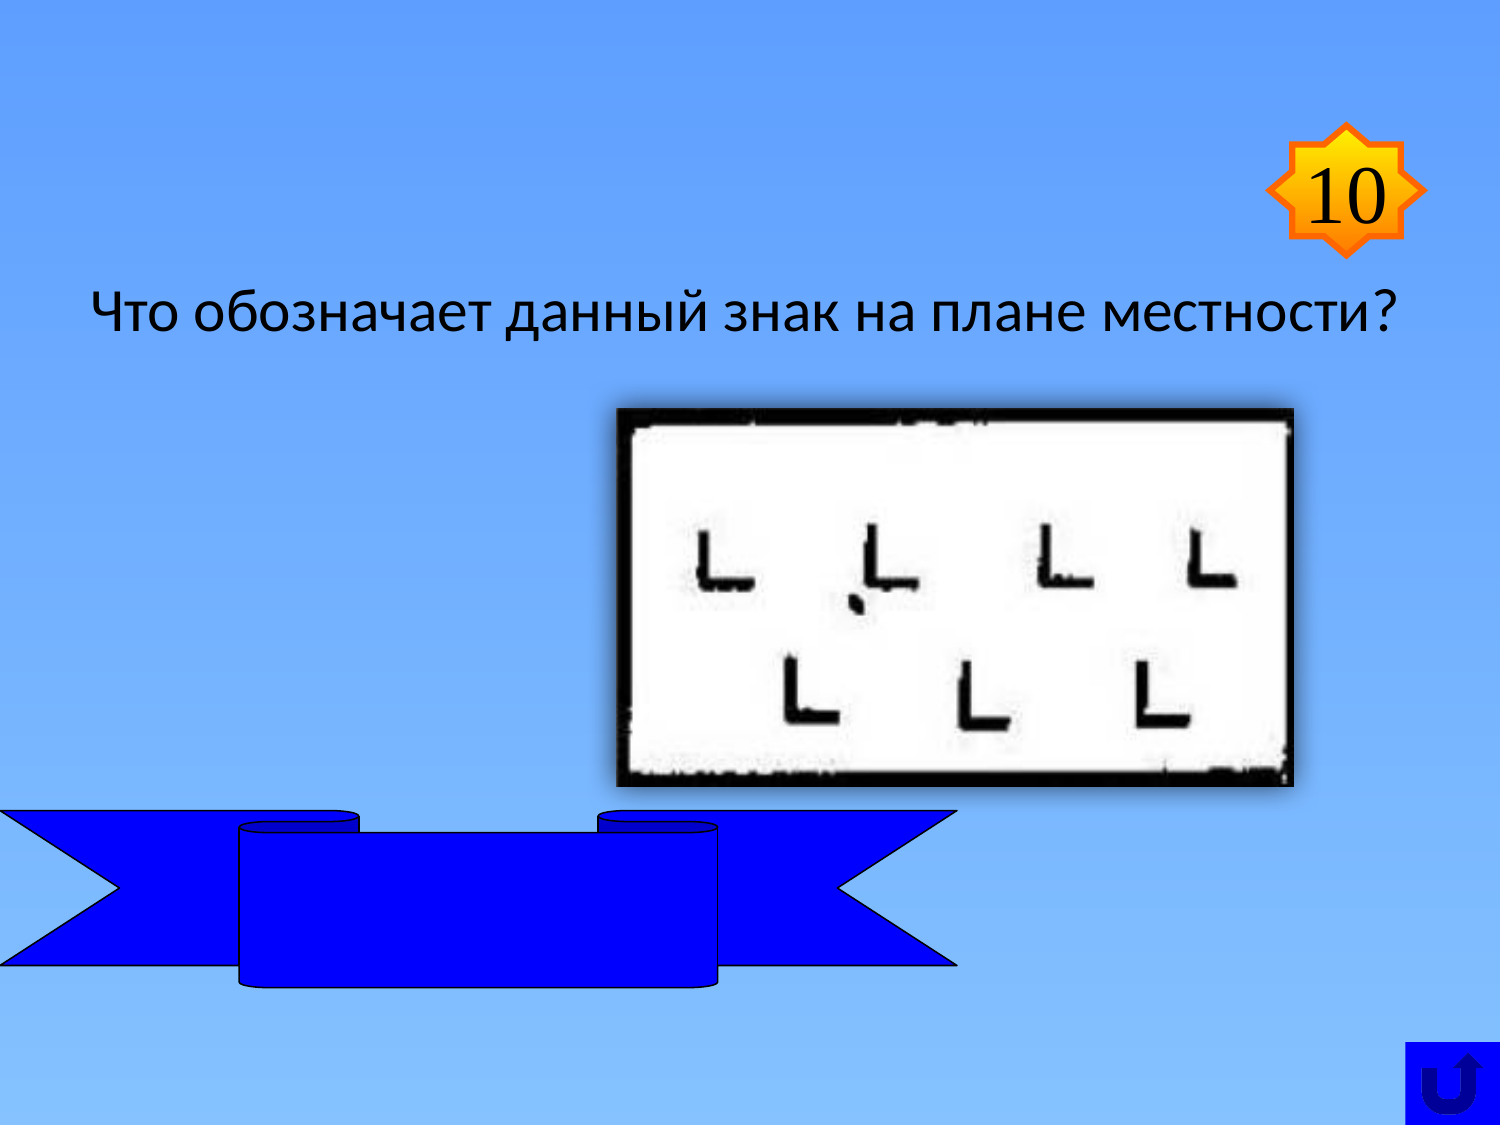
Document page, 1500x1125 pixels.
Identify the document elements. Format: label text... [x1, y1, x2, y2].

text_box [1405, 1042, 1500, 1125]
list Что обозначает данный знак на плане местности? Вырубленный лес [75, 262, 1425, 1005]
text_box [0, 810, 957, 988]
picture [616, 408, 1294, 788]
text_box 10 [1269, 125, 1424, 256]
